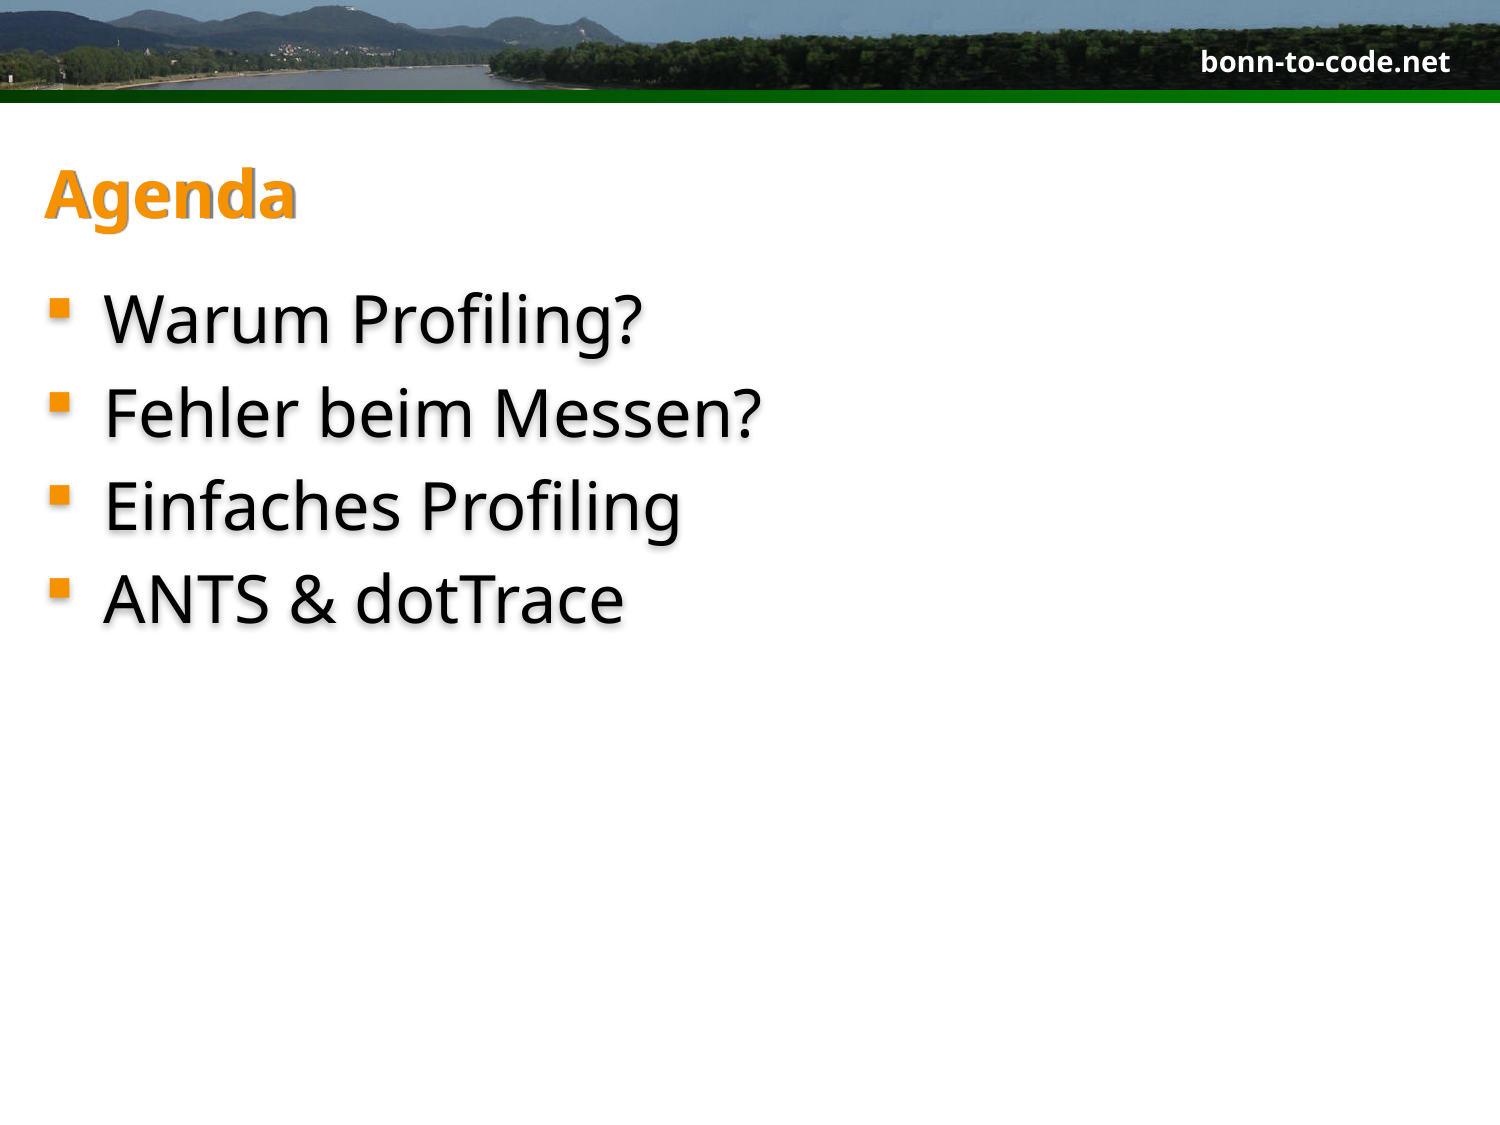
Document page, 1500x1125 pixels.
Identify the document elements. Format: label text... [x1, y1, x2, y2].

picture [0, 0, 1500, 90]
title Agenda [29, 113, 1471, 269]
list Warum Profiling? Fehler beim Messen? Einfaches Profiling ANTS & dotTrace [29, 269, 1471, 1125]
